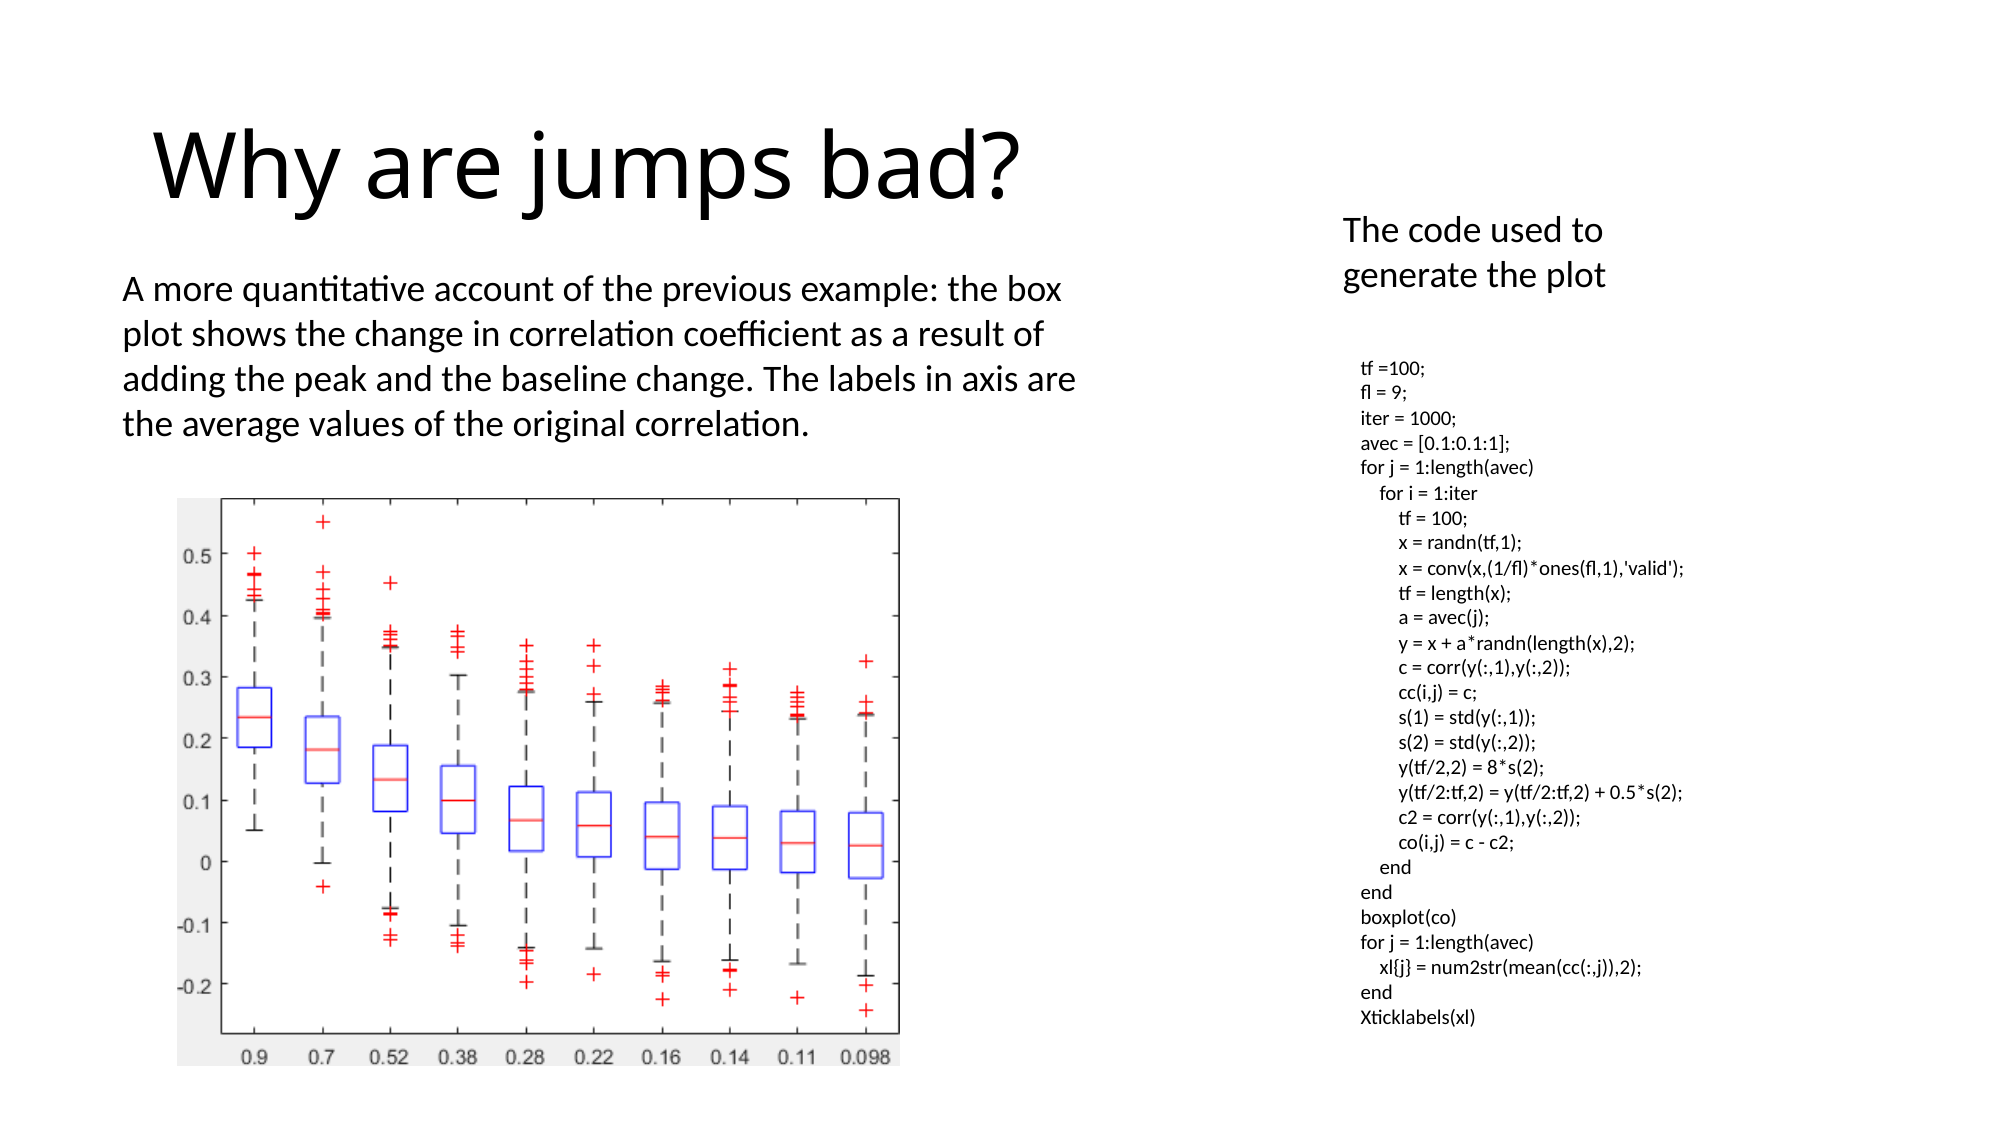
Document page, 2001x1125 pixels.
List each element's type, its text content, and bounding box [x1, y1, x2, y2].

title Why are jumps bad? [137, 59, 1863, 278]
text_box tf =100; fl = 9; iter = 1000; avec = [0.1:0.1:1]; for j = 1:length(avec) for i = 1:iter tf = 100; x = randn(tf,1); x = conv(x,(1/fl)*ones(fl,1),'valid'); tf = length(x); a = avec(j); y = x + a*randn(length(x),2); c = corr(y(:,1),y(:,2)); cc(i,j) = c; s(1) = std(y(:,1)); s(2) = std(y(:,2)); y(tf/2,2) = 8*s(2); y(tf/2:tf,2) = y(tf/2:tf,2) + 0.5*s(2); c2 = corr(y(:,1),y(:,2)); co(i,j) = c - c2; end end boxplot(co) for j = 1:length(avec) xl{j} = num2str(mean(cc(:,j)),2); end Xticklabels(xl) [1345, 346, 1836, 1087]
text_box A more quantitative account of the previous example: the box plot shows the change in correlation coefficient as a result of adding the peak and the baseline change. The labels in axis are the average values of the original correlation. [107, 256, 1120, 452]
text_box The code used to generate the plot [1328, 198, 1734, 303]
picture [177, 498, 900, 1066]
